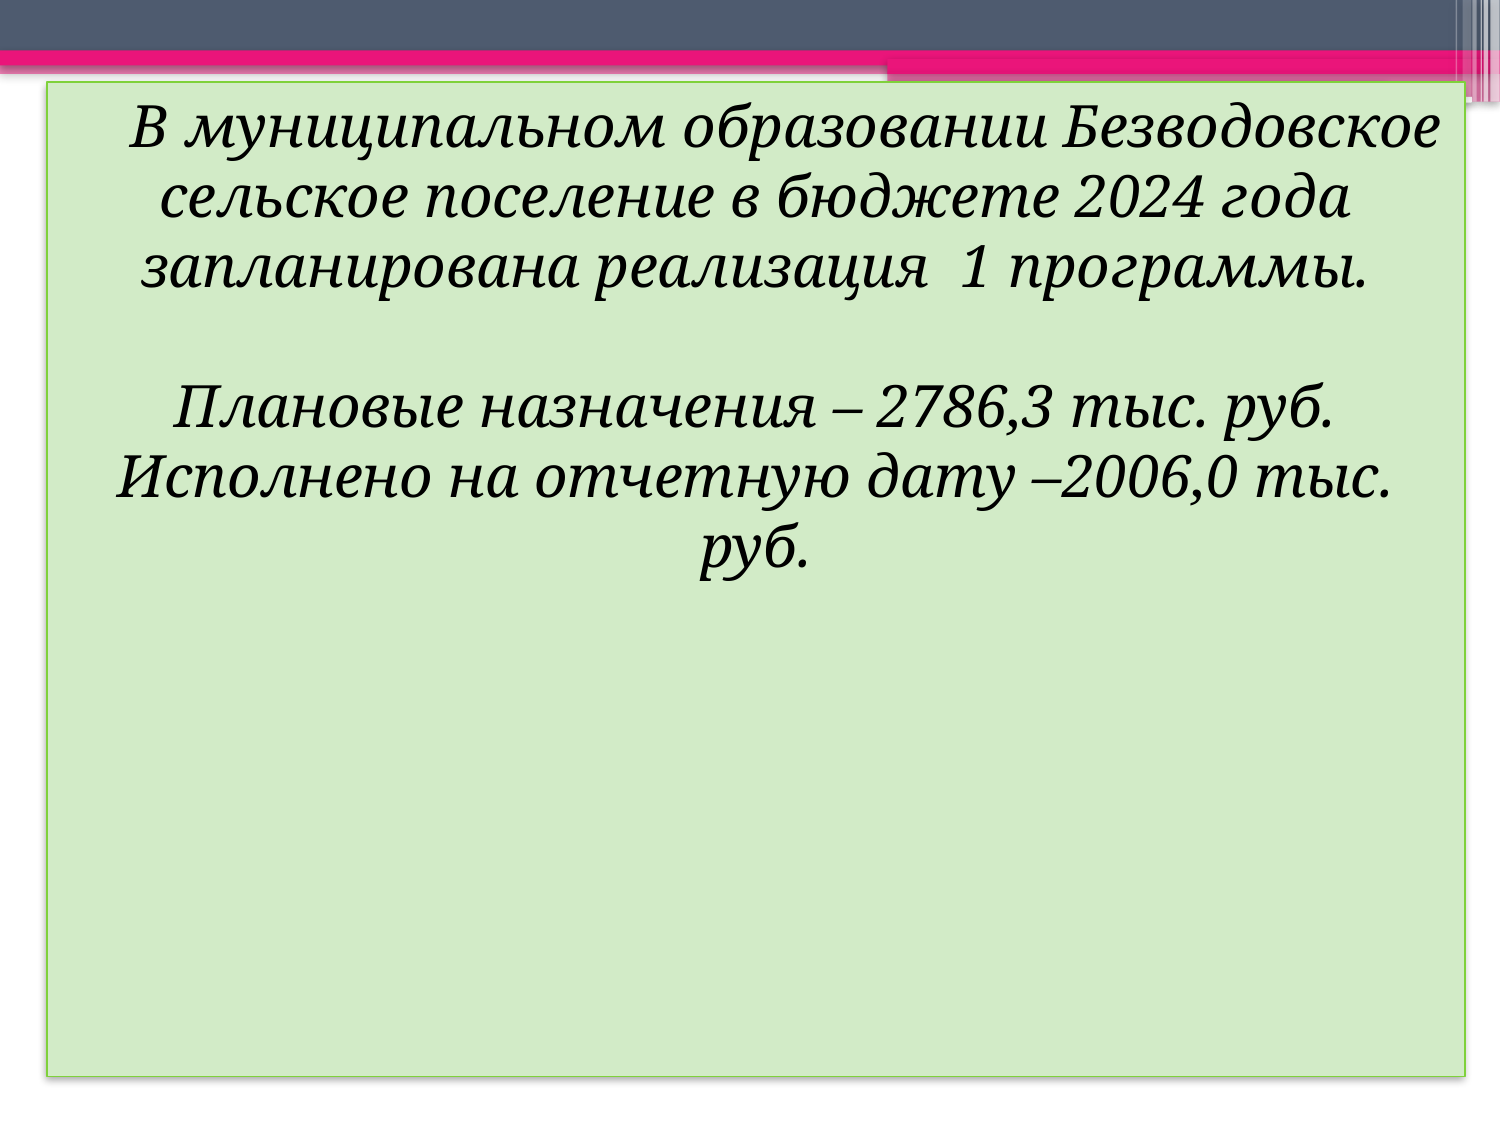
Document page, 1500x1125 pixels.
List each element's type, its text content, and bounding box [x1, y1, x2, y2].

text_box В муниципальном образовании Безводовское сельское поселение в бюджете 2024 года запланирована реализация 1 программы. Плановые назначения – 2786,3 тыс. руб. Исполнено на отчетную дату –2006,0 тыс. руб. [46, 81, 1466, 1077]
